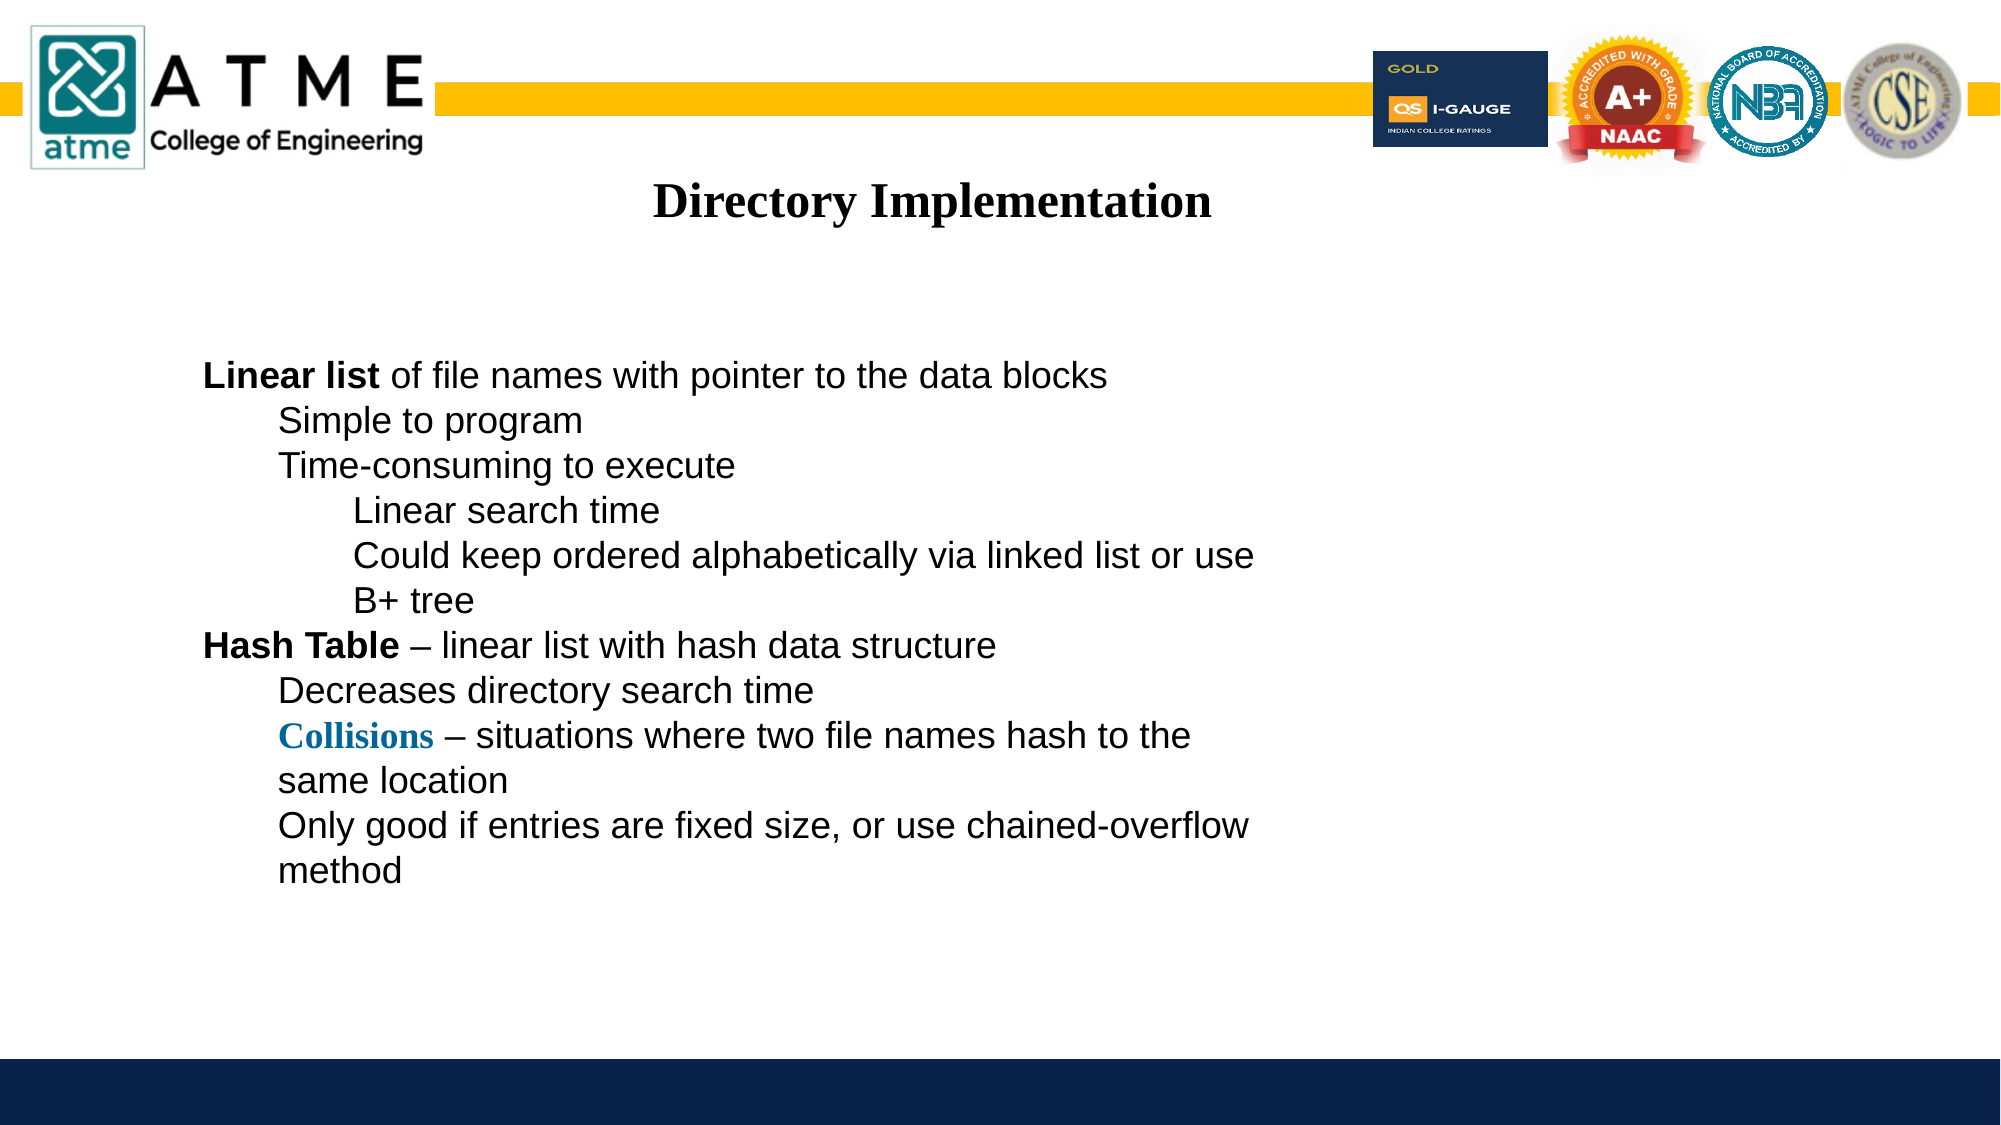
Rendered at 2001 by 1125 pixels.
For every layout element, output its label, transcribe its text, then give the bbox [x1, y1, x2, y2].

title Directory Implementation [638, 160, 1880, 255]
picture [22, 15, 435, 178]
picture [0, 1059, 2001, 1125]
picture [1373, 20, 1828, 160]
picture [1840, 26, 1968, 176]
list Linear list of file names with pointer to the data blocks Simple to program Time-consuming to execute Linear search time Could keep ordered alphabetically via linked list or use B+ tree Hash Table – linear list with hash data structure Decreases directory search time Collisions – situations where two file names hash to the same location Only good if entries are fixed size, or use chained-overflow method [188, 344, 1286, 1104]
